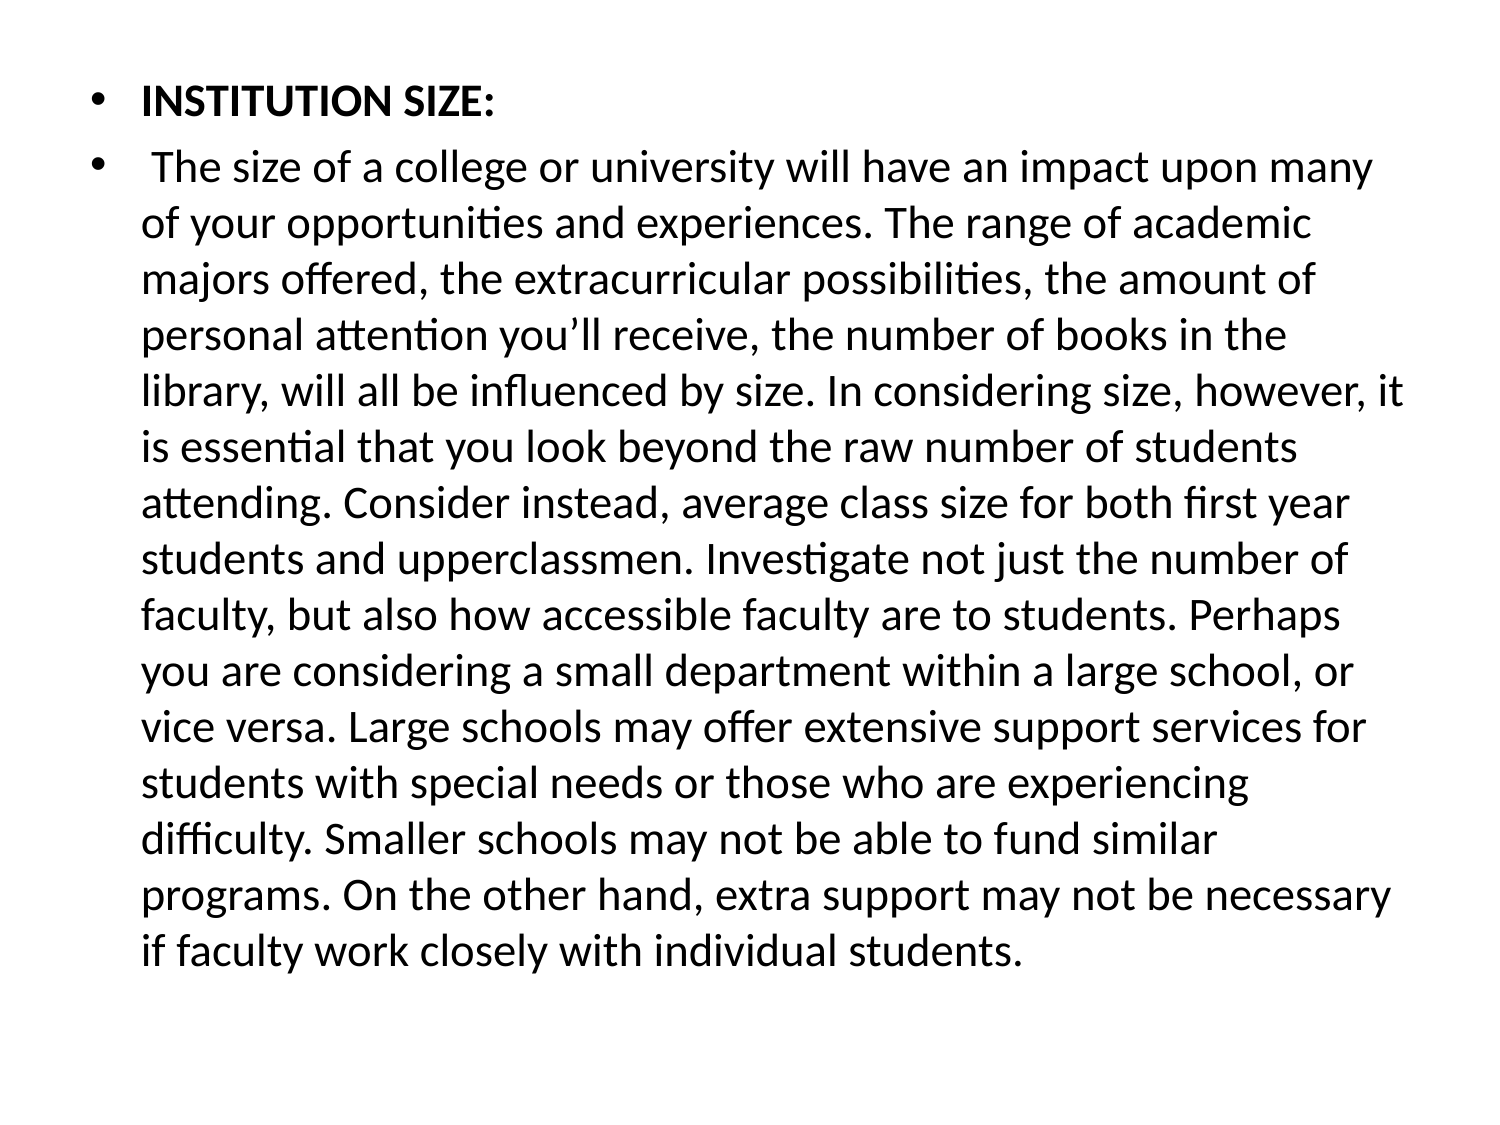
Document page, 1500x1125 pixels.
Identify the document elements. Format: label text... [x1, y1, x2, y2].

list INSTITUTION SIZE: The size of a college or university will have an impact upon many of your opportunities and experiences. The range of academic majors offered, the extracurricular possibilities, the amount of personal attention you’ll receive, the number of books in the library, will all be influenced by size. In considering size, however, it is essential that you look beyond the raw number of students attending. Consider instead, average class size for both first year students and upperclassmen. Investigate not just the number of faculty, but also how accessible faculty are to students. Perhaps you are considering a small department within a large school, or vice versa. Large schools may offer extensive support services for students with special needs or those who are experiencing difficulty. Smaller schools may not be able to fund similar programs. On the other hand, extra support may not be necessary if faculty work closely with individual students. [75, 62, 1425, 1005]
